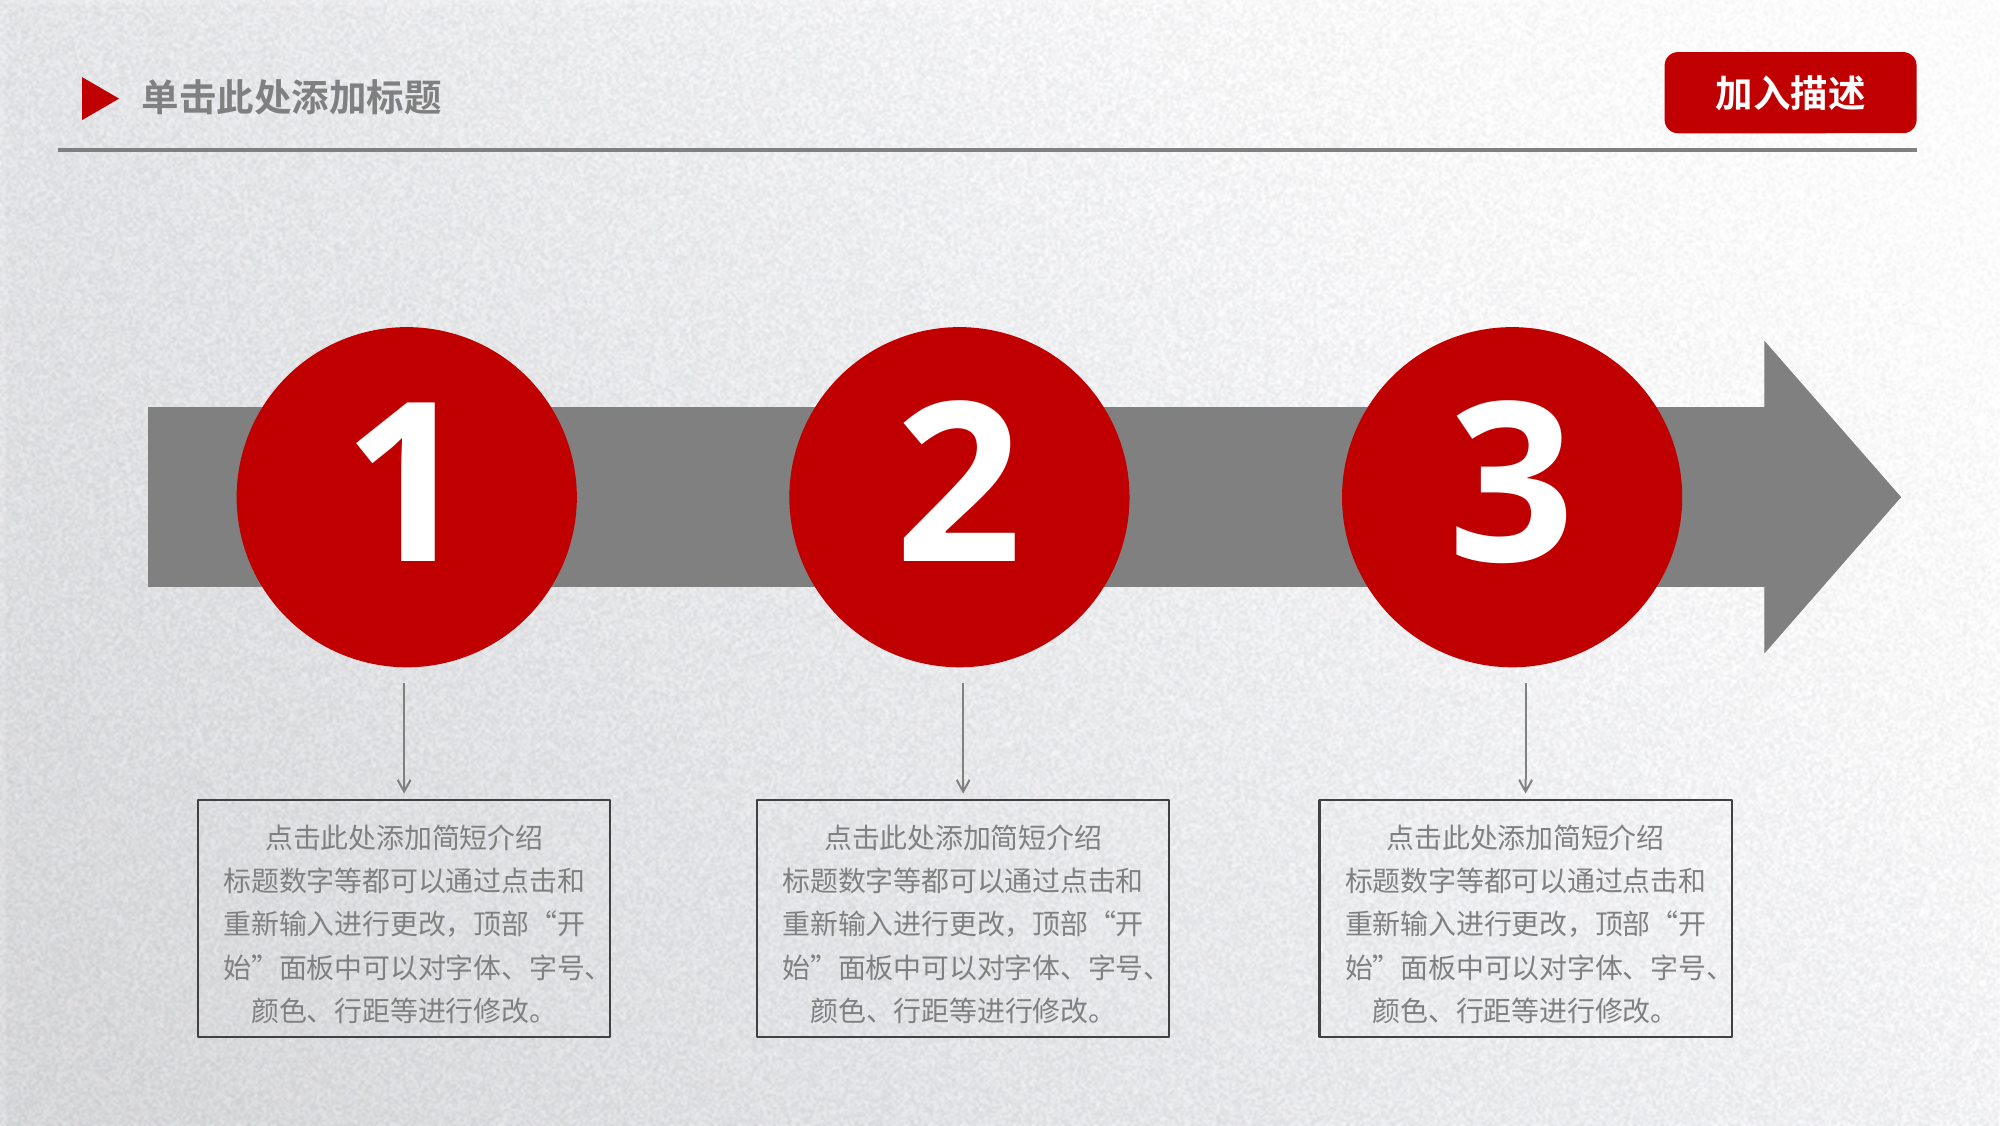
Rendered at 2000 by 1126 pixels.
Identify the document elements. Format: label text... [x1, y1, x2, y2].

text_box 2 [814, 326, 1105, 407]
text_box 点击此处添加简短介绍 标题数字等都可以通过点击和重新输入进行更改，顶部“开始”面板中可以对字体、字号、颜色、行距等进行修改。 [198, 800, 611, 1038]
text_box 3 [1367, 326, 1657, 407]
text_box 点击此处添加简短介绍 标题数字等都可以通过点击和重新输入进行更改，顶部“开始”面板中可以对字体、字号、颜色、行距等进行修改。 [1319, 800, 1732, 1038]
text_box 1 [261, 326, 552, 407]
text_box 点击此处添加简短介绍 标题数字等都可以通过点击和重新输入进行更改，顶部“开始”面板中可以对字体、字号、颜色、行距等进行修改。 [757, 800, 1170, 1038]
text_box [58, 51, 1917, 150]
text_box [1764, 340, 1902, 654]
picture [0, 0, 2000, 1126]
text_box 3 [1367, 587, 1658, 668]
text_box 2 [814, 587, 1105, 668]
text_box 1 [261, 587, 552, 668]
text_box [148, 407, 1769, 587]
